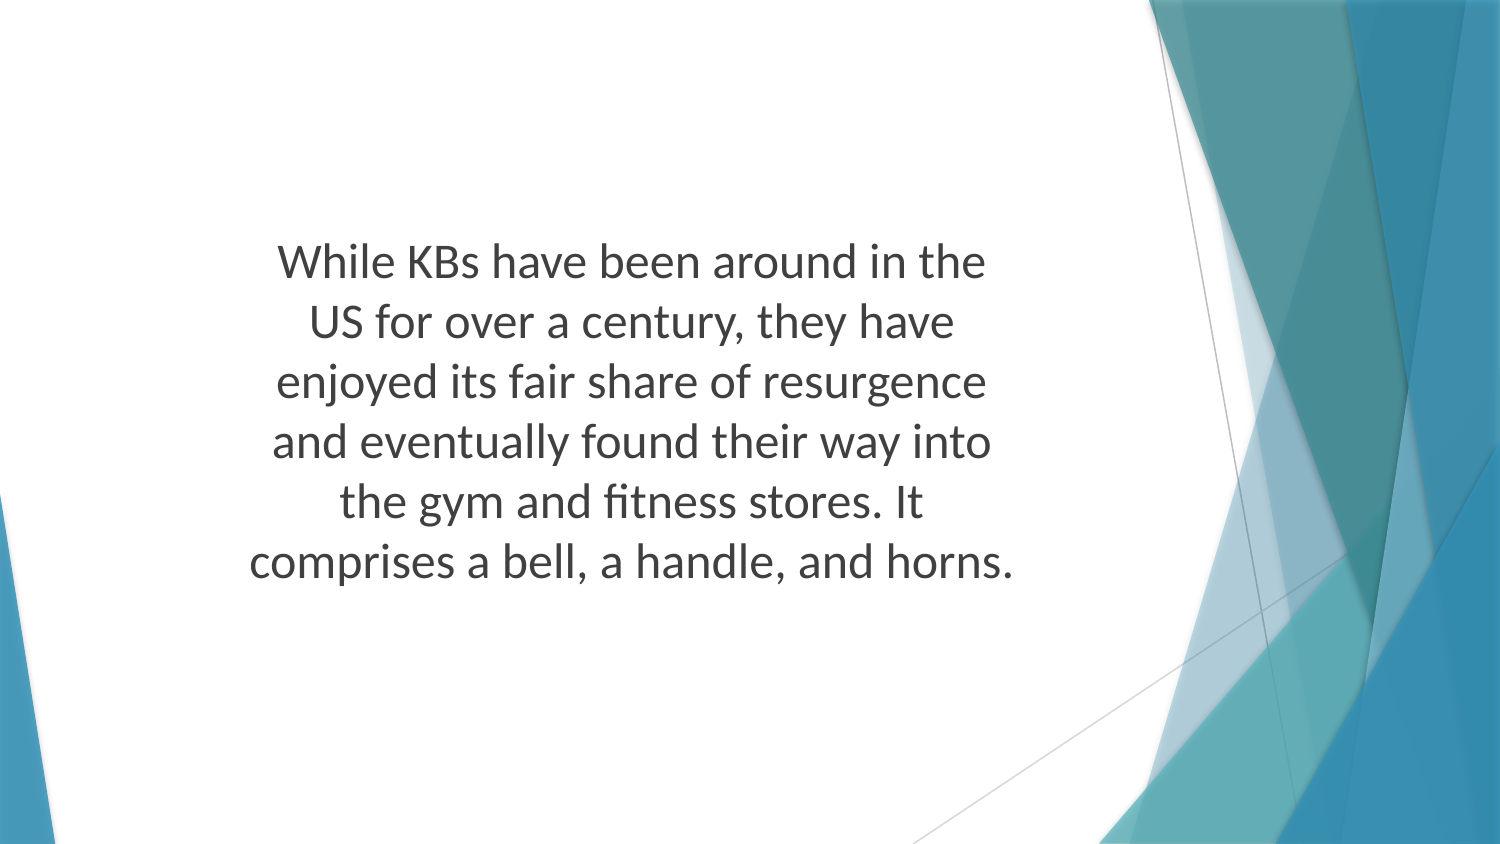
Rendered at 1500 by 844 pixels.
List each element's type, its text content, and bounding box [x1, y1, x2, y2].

list While KBs have been around in the US for over a century, they have enjoyed its fair share of resurgence and eventually found their way into the gym and fitness stores. It comprises a bell, a handle, and horns. [230, 221, 1034, 635]
